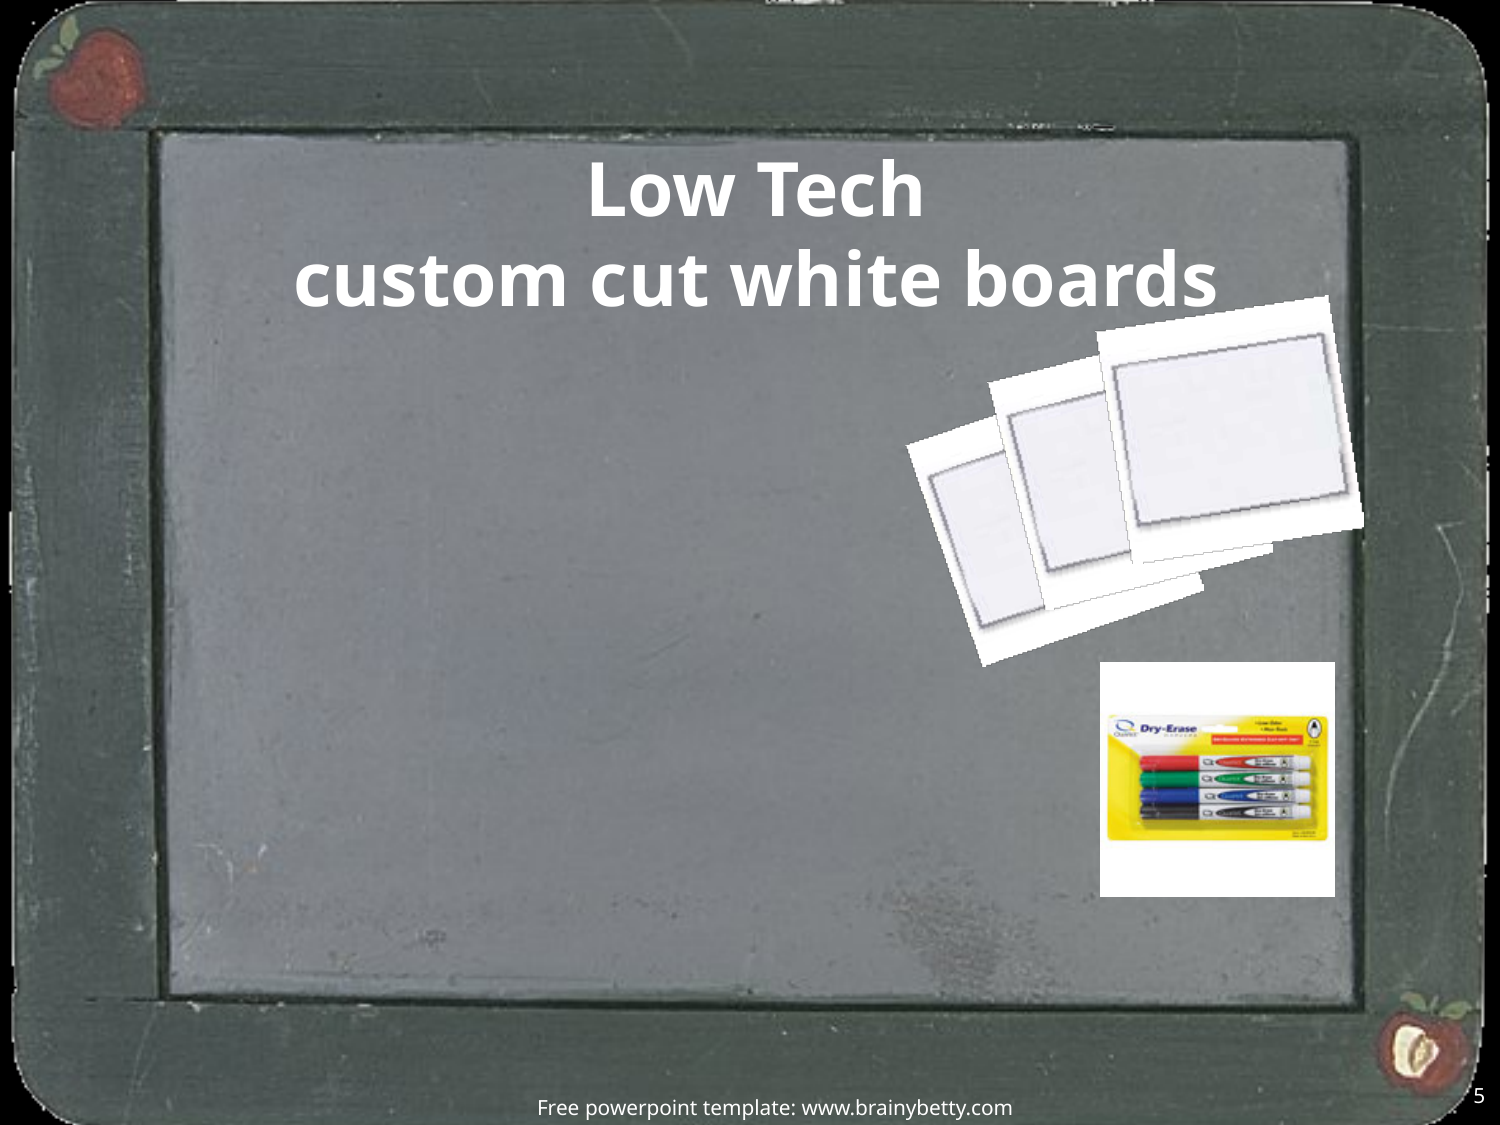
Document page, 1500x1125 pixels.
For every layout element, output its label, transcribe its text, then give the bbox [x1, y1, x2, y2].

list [937, 399, 1173, 635]
footer Free powerpoint template: www.brainybetty.com [374, 1087, 1176, 1125]
title Low Tech custom cut white boards [174, 137, 1338, 326]
picture [0, 0, 1500, 1125]
slide_number 5 [1249, 1074, 1500, 1125]
